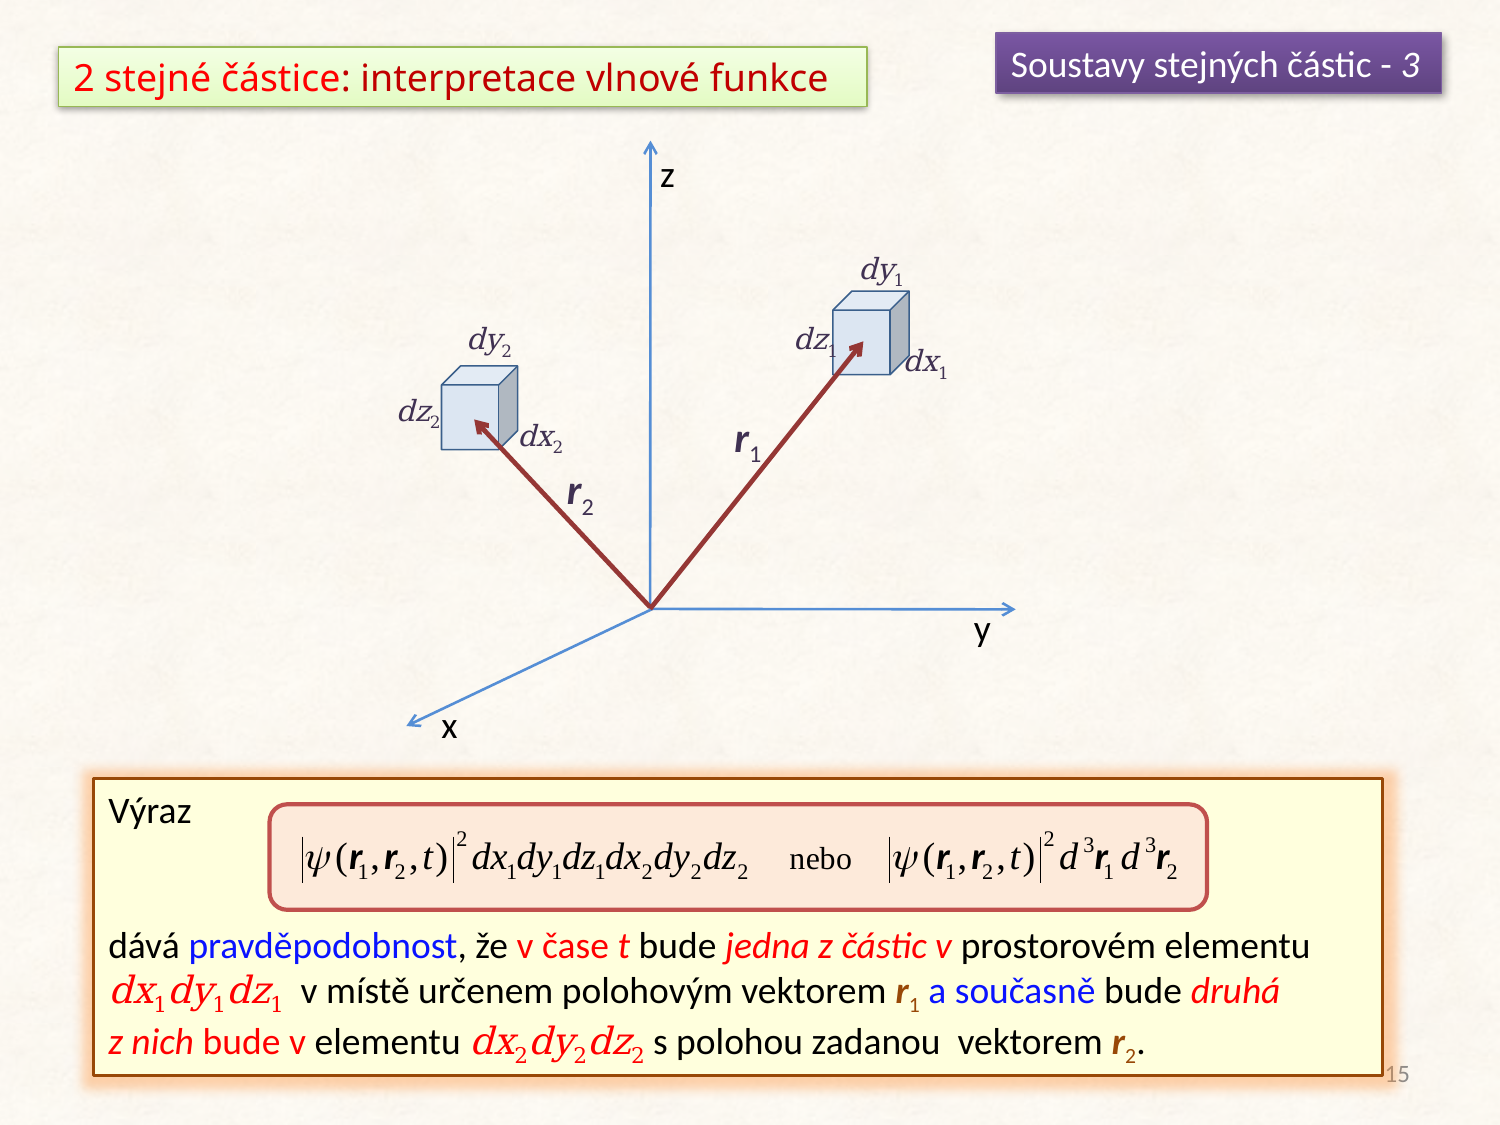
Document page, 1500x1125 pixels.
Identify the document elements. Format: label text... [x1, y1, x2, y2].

slide_number 15 [1074, 1042, 1425, 1103]
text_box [93, 778, 1383, 1072]
text_box 2 stejné částice: interpretace vlnové funkce [58, 46, 868, 107]
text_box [395, 140, 1020, 767]
text_box Soustavy stejných částic - 3 [995, 32, 1442, 94]
